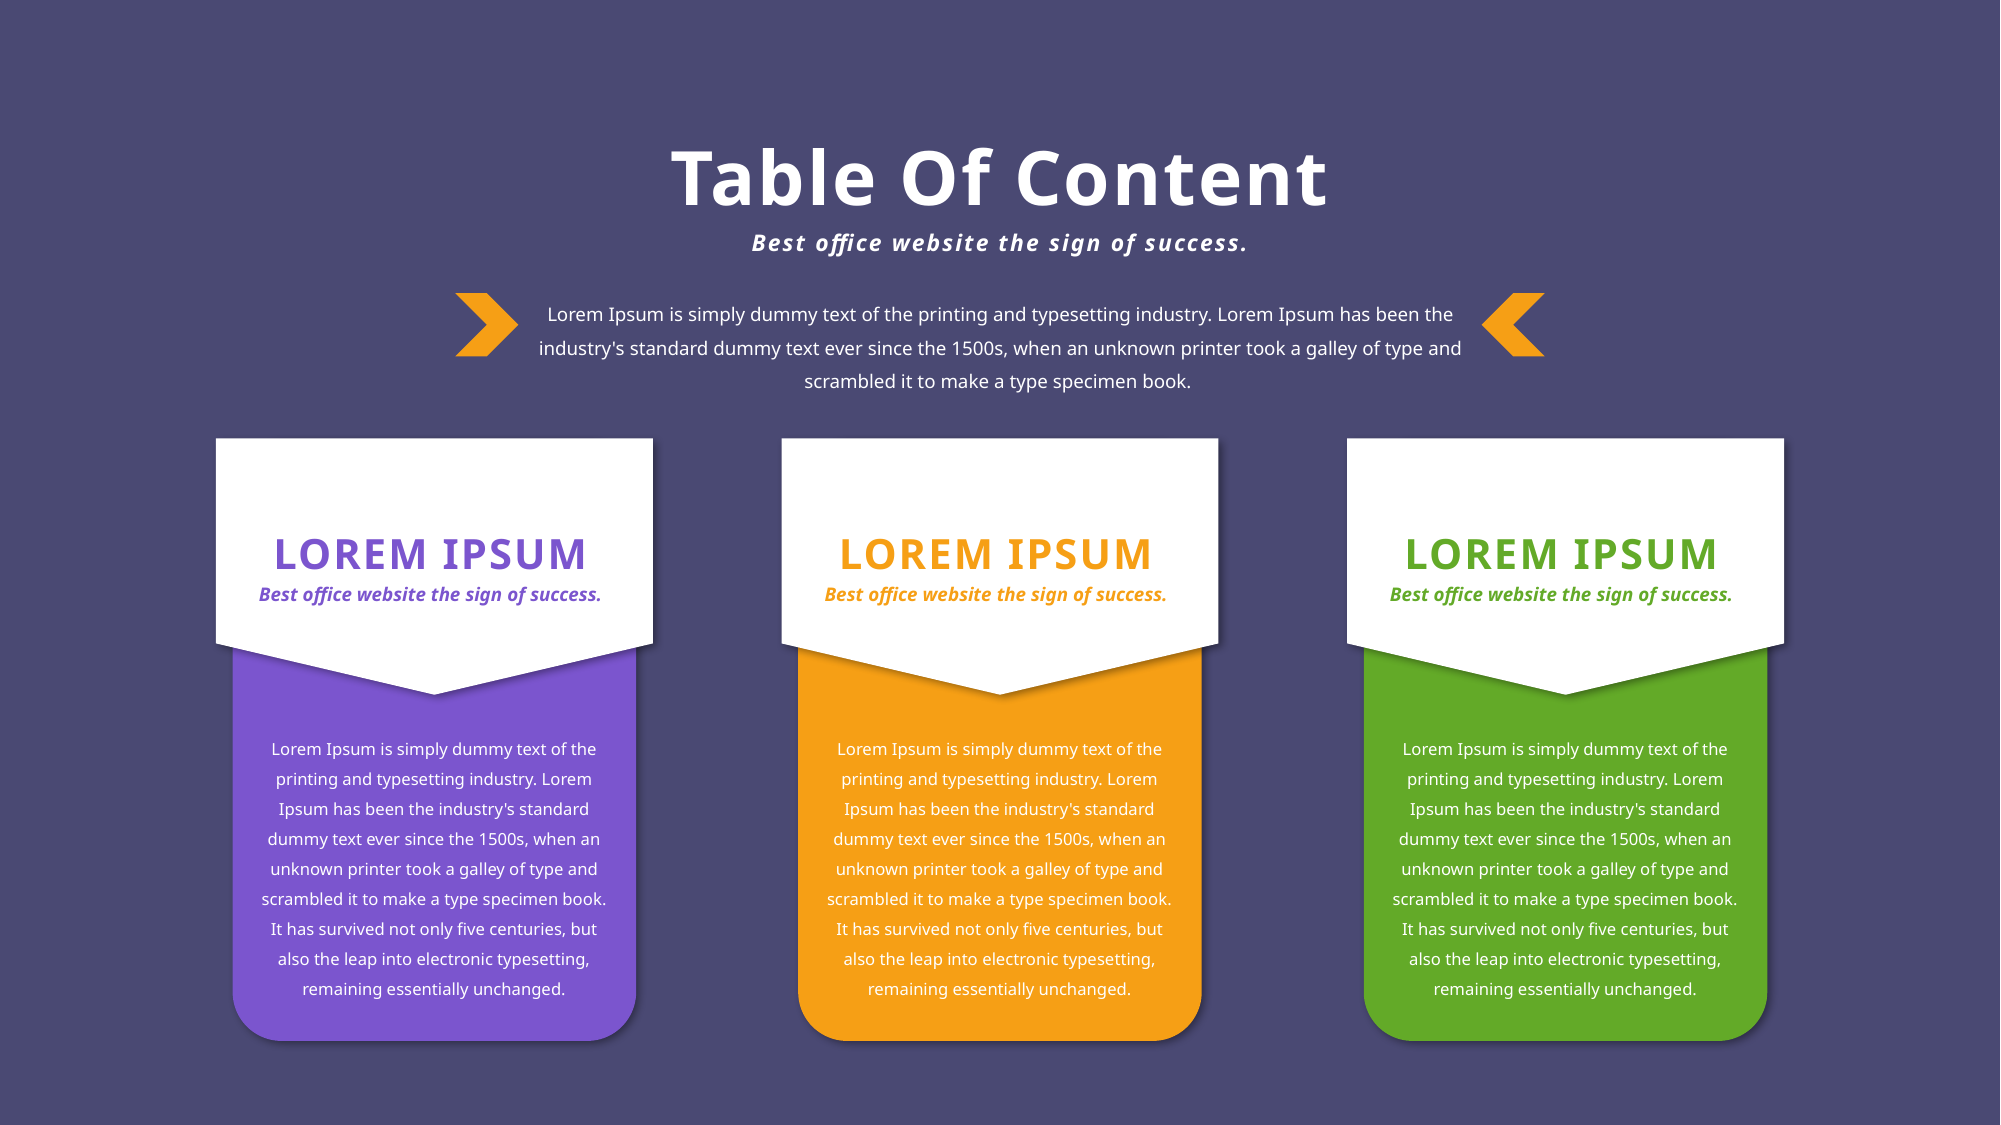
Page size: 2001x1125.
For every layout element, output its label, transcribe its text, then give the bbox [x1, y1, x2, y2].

text_box [1480, 292, 1548, 358]
text_box [452, 292, 520, 358]
text_box Lorem Ipsum is simply dummy text of the printing and typesetting industry. Lorem Ipsum has been the industry's standard dummy text ever since the 1500s, when an unknown printer took a galley of type and scrambled it to make a type specimen book. [518, 284, 1482, 400]
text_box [215, 438, 653, 1041]
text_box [781, 438, 1219, 1041]
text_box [1347, 438, 1785, 1041]
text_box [644, 122, 1356, 264]
